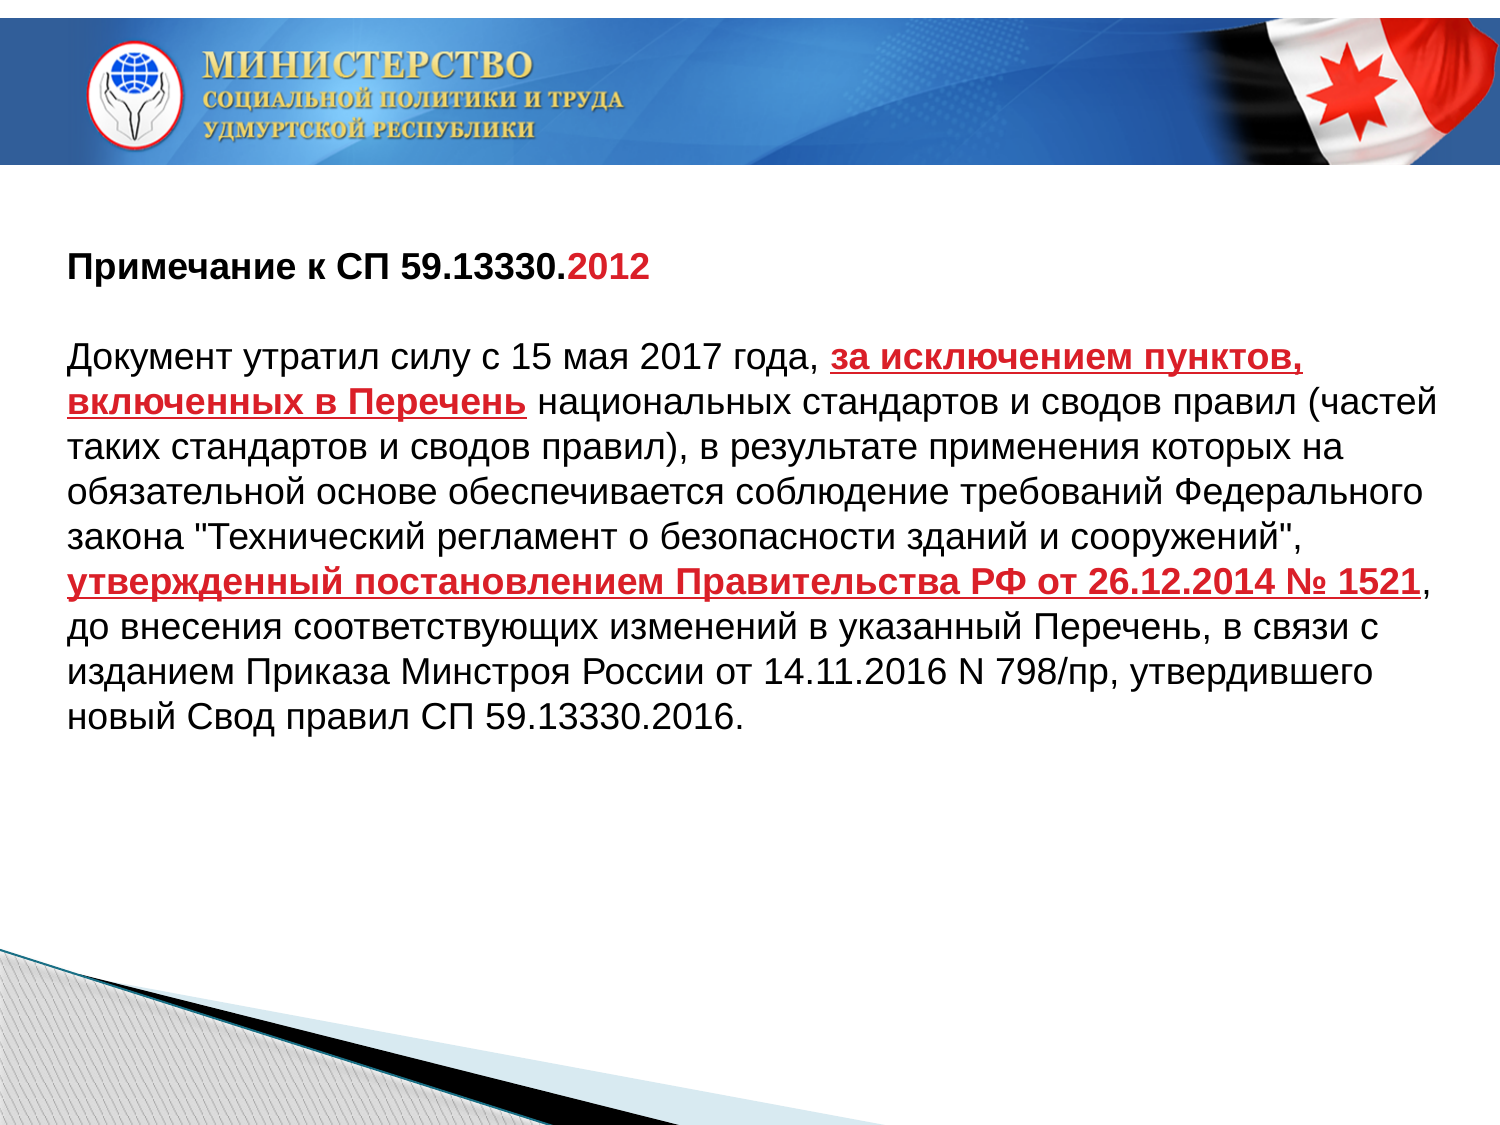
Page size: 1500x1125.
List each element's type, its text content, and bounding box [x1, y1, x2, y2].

picture [0, 18, 1500, 165]
text_box Примечание к СП 59.13330.2012 Документ утратил силу с 15 мая 2017 года, за исключением пунктов, включенных в Перечень национальных стандартов и сводов правил (частей таких стандартов и сводов правил), в результате применения которых на обязательной основе обеспечивается соблюдение требований Федерального закона "Технический регламент о безопасности зданий и сооружений", утвержденный постановлением Правительства РФ от 26.12.2014 № 1521, до внесения соответствующих изменений в указанный Перечень, в связи с изданием Приказа Минстроя России от 14.11.2016 N 798/пр, утвердившего новый Свод правил СП 59.13330.2016. [52, 234, 1461, 745]
